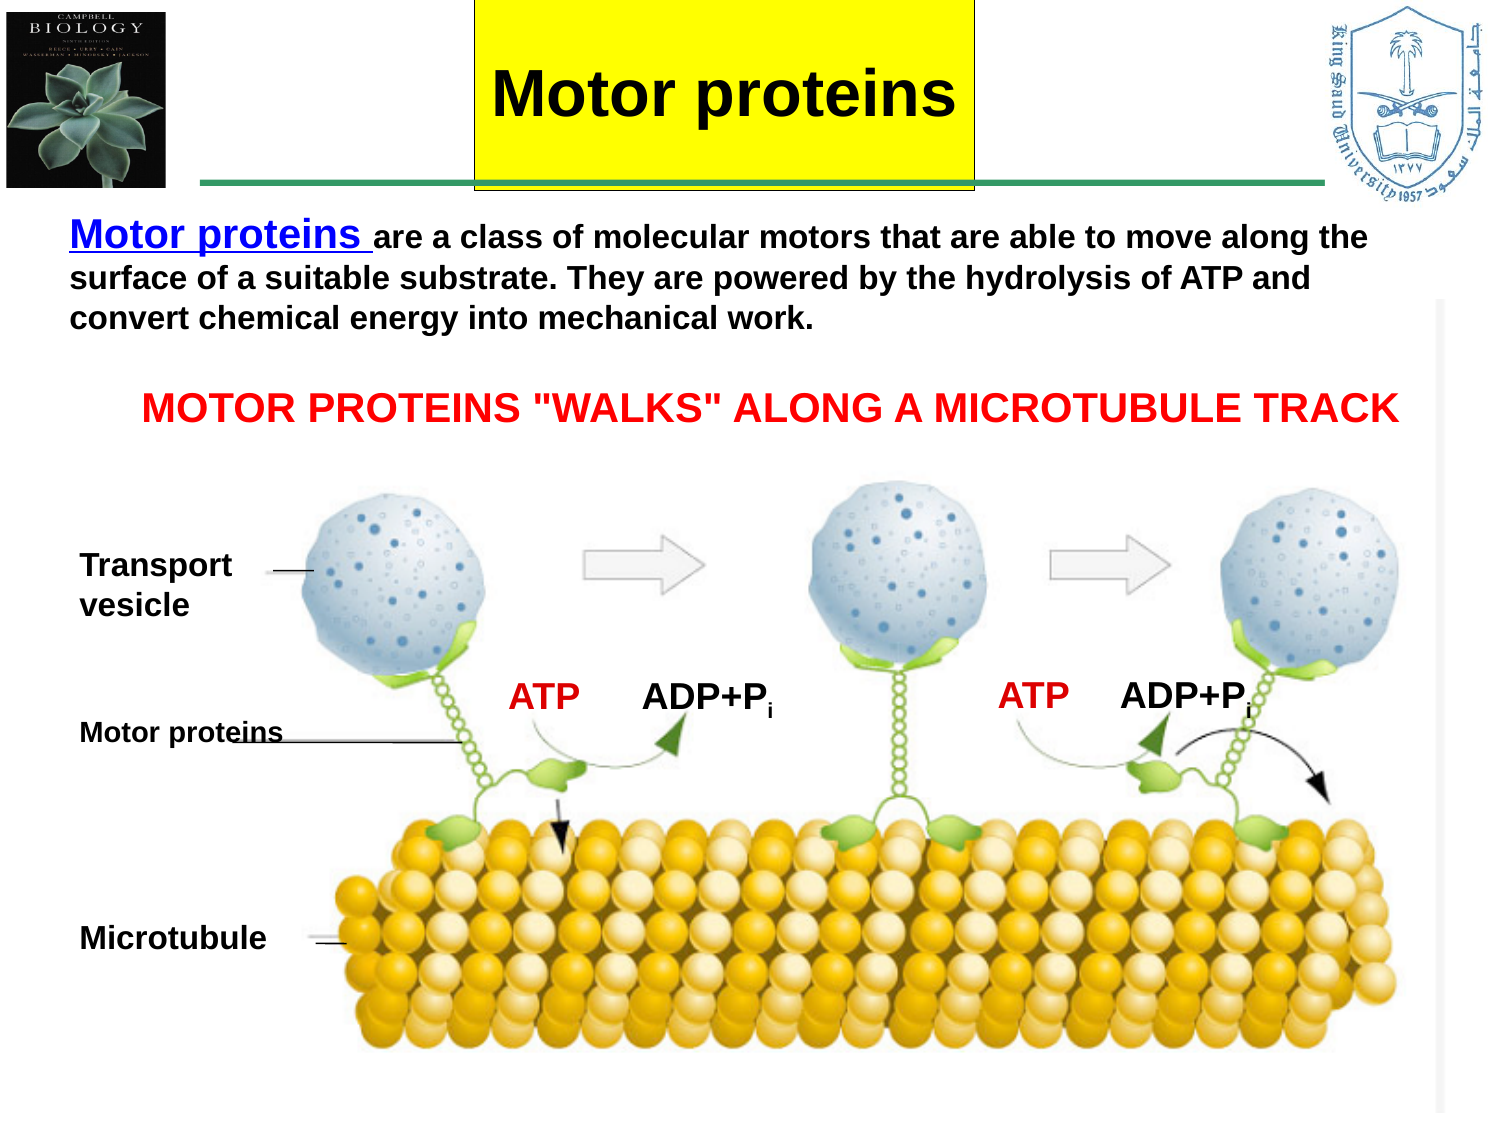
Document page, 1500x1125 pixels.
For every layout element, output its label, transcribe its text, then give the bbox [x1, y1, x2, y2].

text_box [5, 0, 1488, 209]
text_box Motor proteins are a class of molecular motors that are able to move along the surface of a suitable substrate. They are powered by the hydrolysis of ATP and convert chemical energy into mechanical work. [54, 216, 1455, 298]
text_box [37, 299, 1476, 1113]
